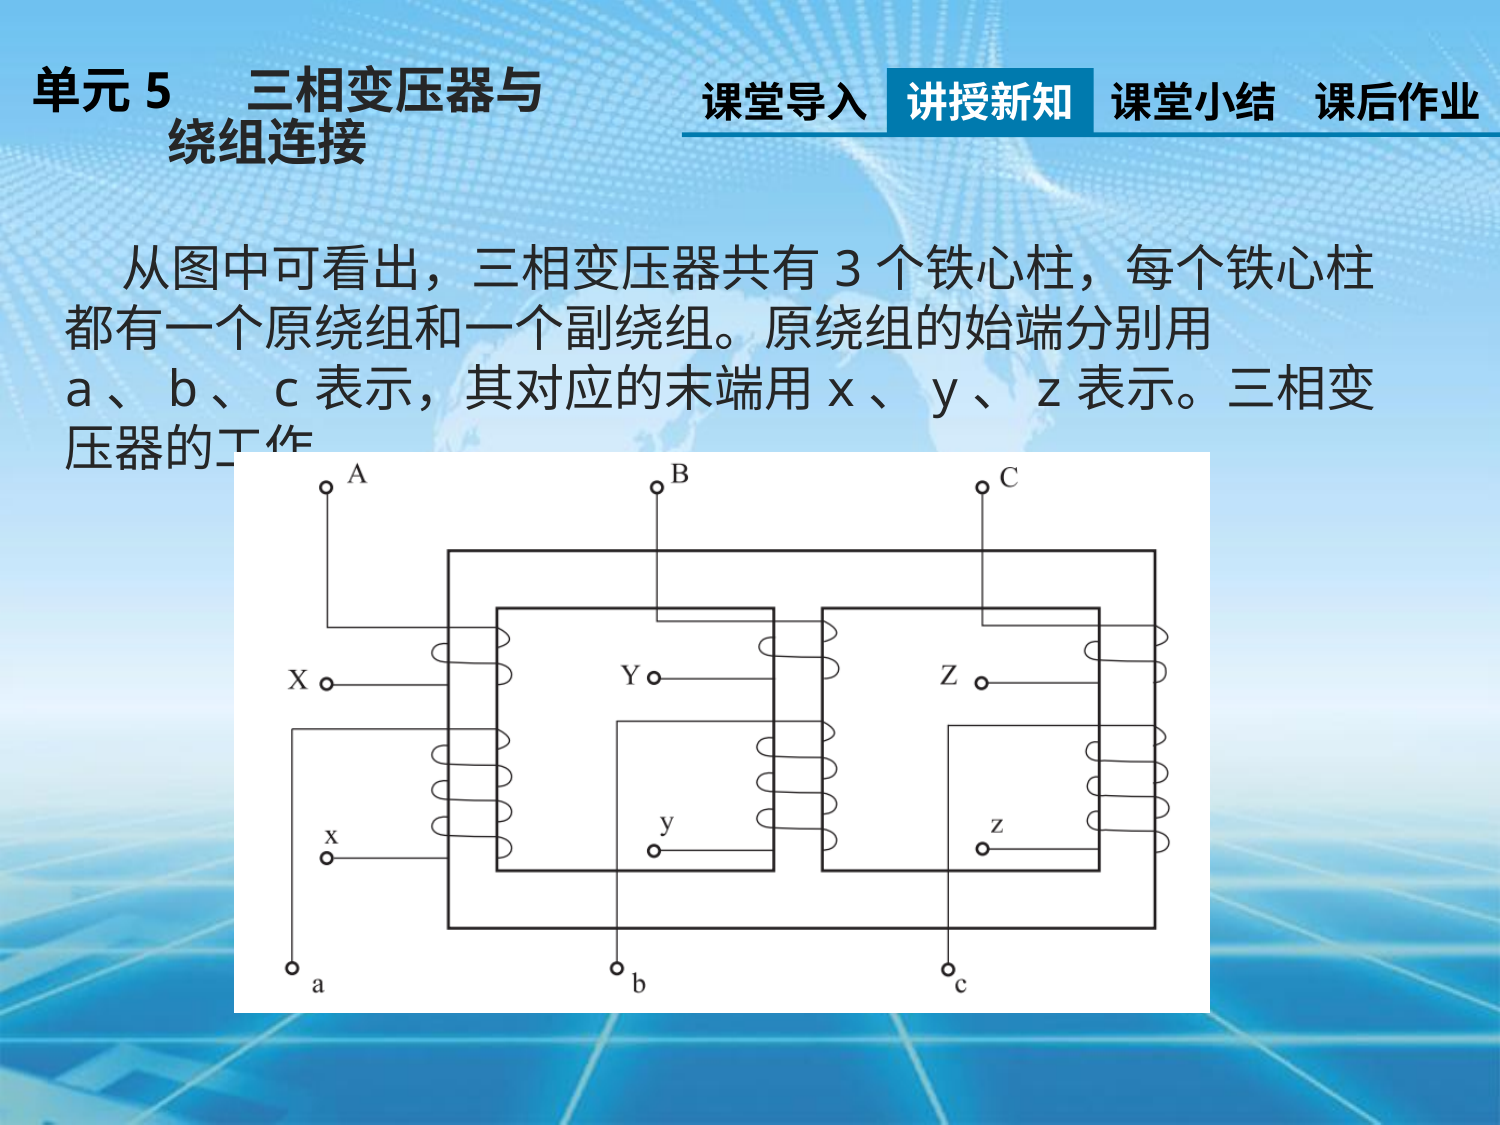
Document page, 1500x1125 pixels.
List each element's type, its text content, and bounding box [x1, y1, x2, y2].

picture [0, 0, 1500, 1125]
text_box 从图中可看出，三相变压器共有3个铁心柱，每个铁心柱都有一个原绕组和一个副绕组。原绕组的始端分别用a、b、c表示，其对应的末端用x、y、z表示。三相变压器的工作。 [49, 229, 1415, 484]
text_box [16, 59, 1500, 180]
